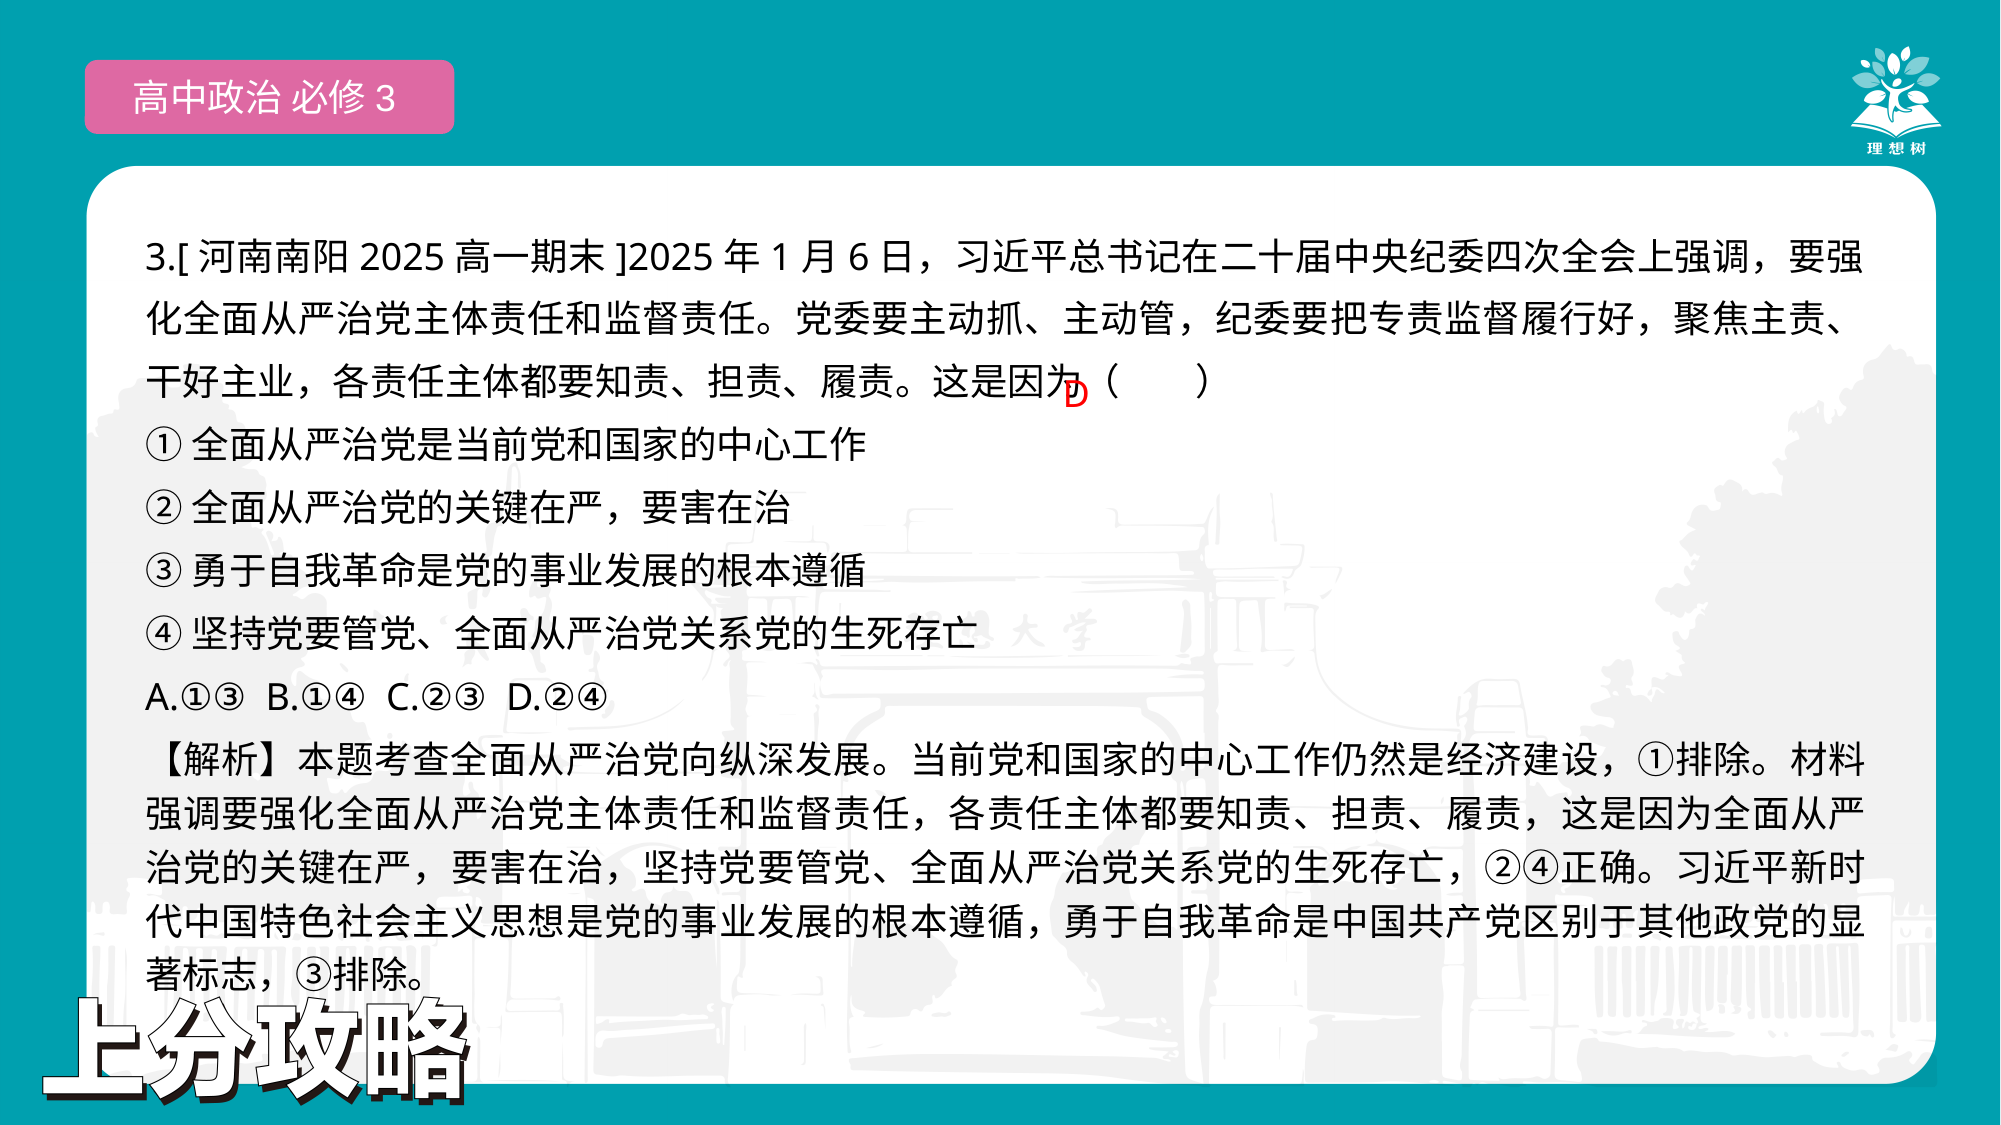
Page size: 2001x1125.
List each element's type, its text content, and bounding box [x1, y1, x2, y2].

text_box 3.[河南南阳2025高一期末]2025年1月6日，习近平总书记在二十届中央纪委四次全会上强调，要强化全面从严治党主体责任和监督责任。党委要主动抓、主动管，纪委要把专责监督履行好，聚焦主责、干好主业，各责任主体都要知责、担责、履责。这是因为（ ） ①全面从严治党是当前党和国家的中心工作 ②全面从严治党的关键在严，要害在治 ③勇于自我革命是党的事业发展的根本遵循 ④坚持党要管党、全面从严治党关系党的生死存亡 A.①③ B.①④ C.②③ D.②④ [130, 207, 1880, 719]
text_box 高中政治 必修3 [83, 58, 456, 135]
text_box 【解析】本题考查全面从严治党向纵深发展。当前党和国家的中心工作仍然是经济建设，①排除。材料强调要强化全面从严治党主体责任和监督责任，各责任主体都要知责、担责、履责，这是因为全面从严治党的关键在严，要害在治，坚持党要管党、全面从严治党关系党的生死存亡，②④正确。习近平新时代中国特色社会主义思想是党的事业发展的根本遵循，勇于自我革命是中国共产党区别于其他政党的显著标志，③排除。 [130, 719, 1881, 1004]
text_box D [1038, 339, 1155, 423]
picture [0, 0, 2001, 1125]
